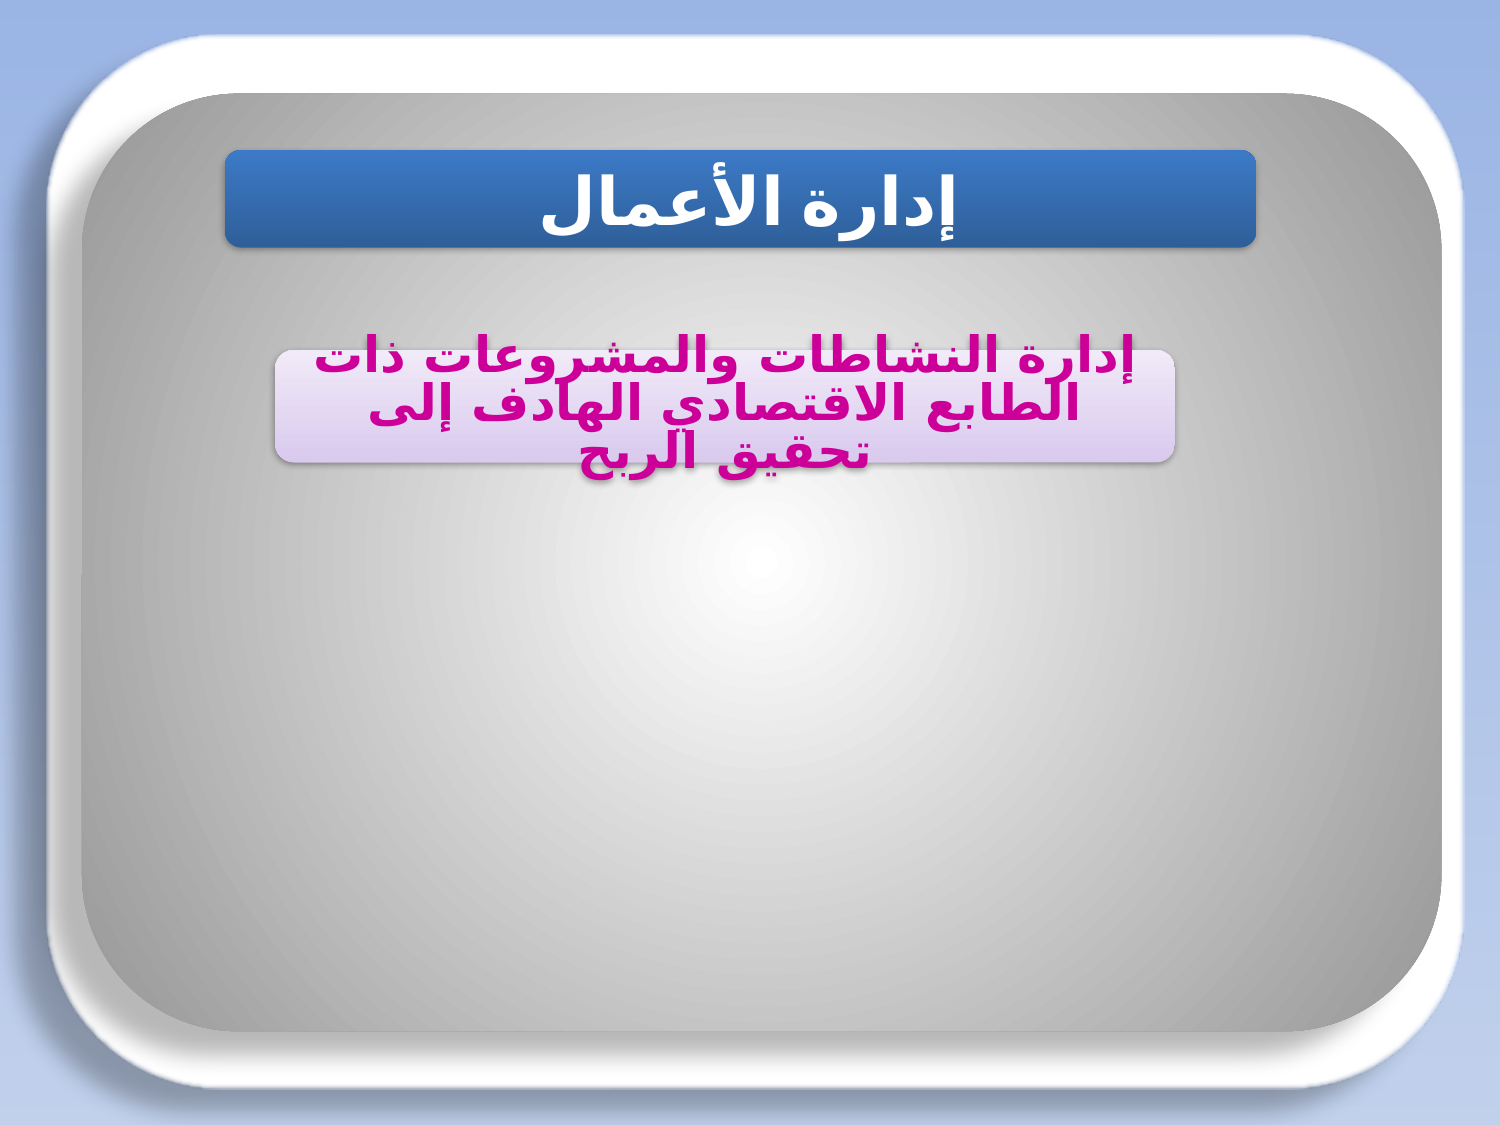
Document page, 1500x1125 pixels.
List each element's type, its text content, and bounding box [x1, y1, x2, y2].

text_box إدارة الأعمال [224, 149, 1257, 248]
text_box إدارة النشاطات والمشروعات ذات الطابع الاقتصادي الهادف إلى تحقيق الربح [274, 349, 1176, 464]
text_box [49, 34, 1468, 1089]
text_box [0, 0, 1500, 1125]
text_box [79, 91, 1444, 1034]
